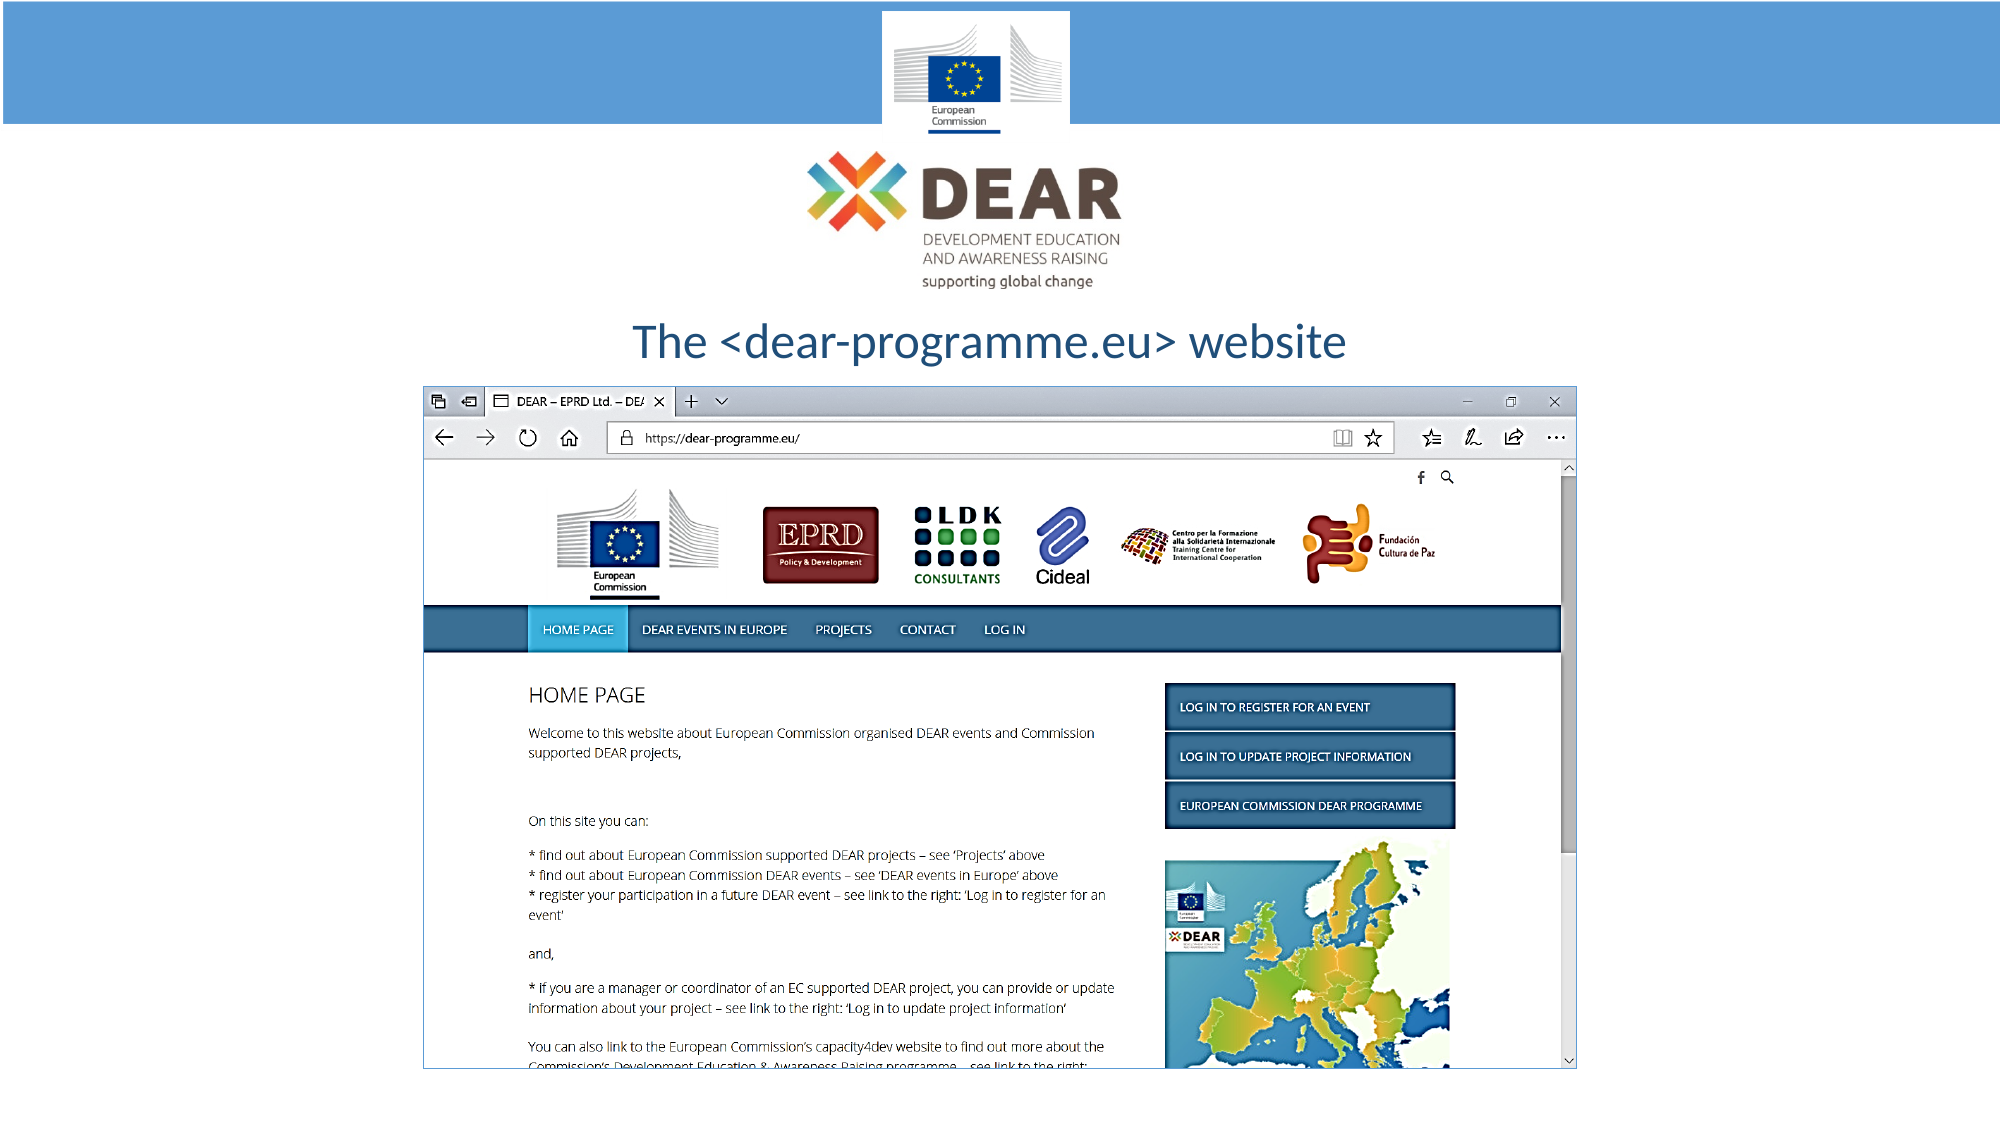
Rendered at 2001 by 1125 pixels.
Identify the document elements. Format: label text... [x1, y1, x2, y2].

picture [0, 0, 2000, 144]
picture [807, 151, 1124, 289]
picture [423, 386, 1577, 1069]
list The <dear-programme.eu> website [127, 308, 1853, 1069]
